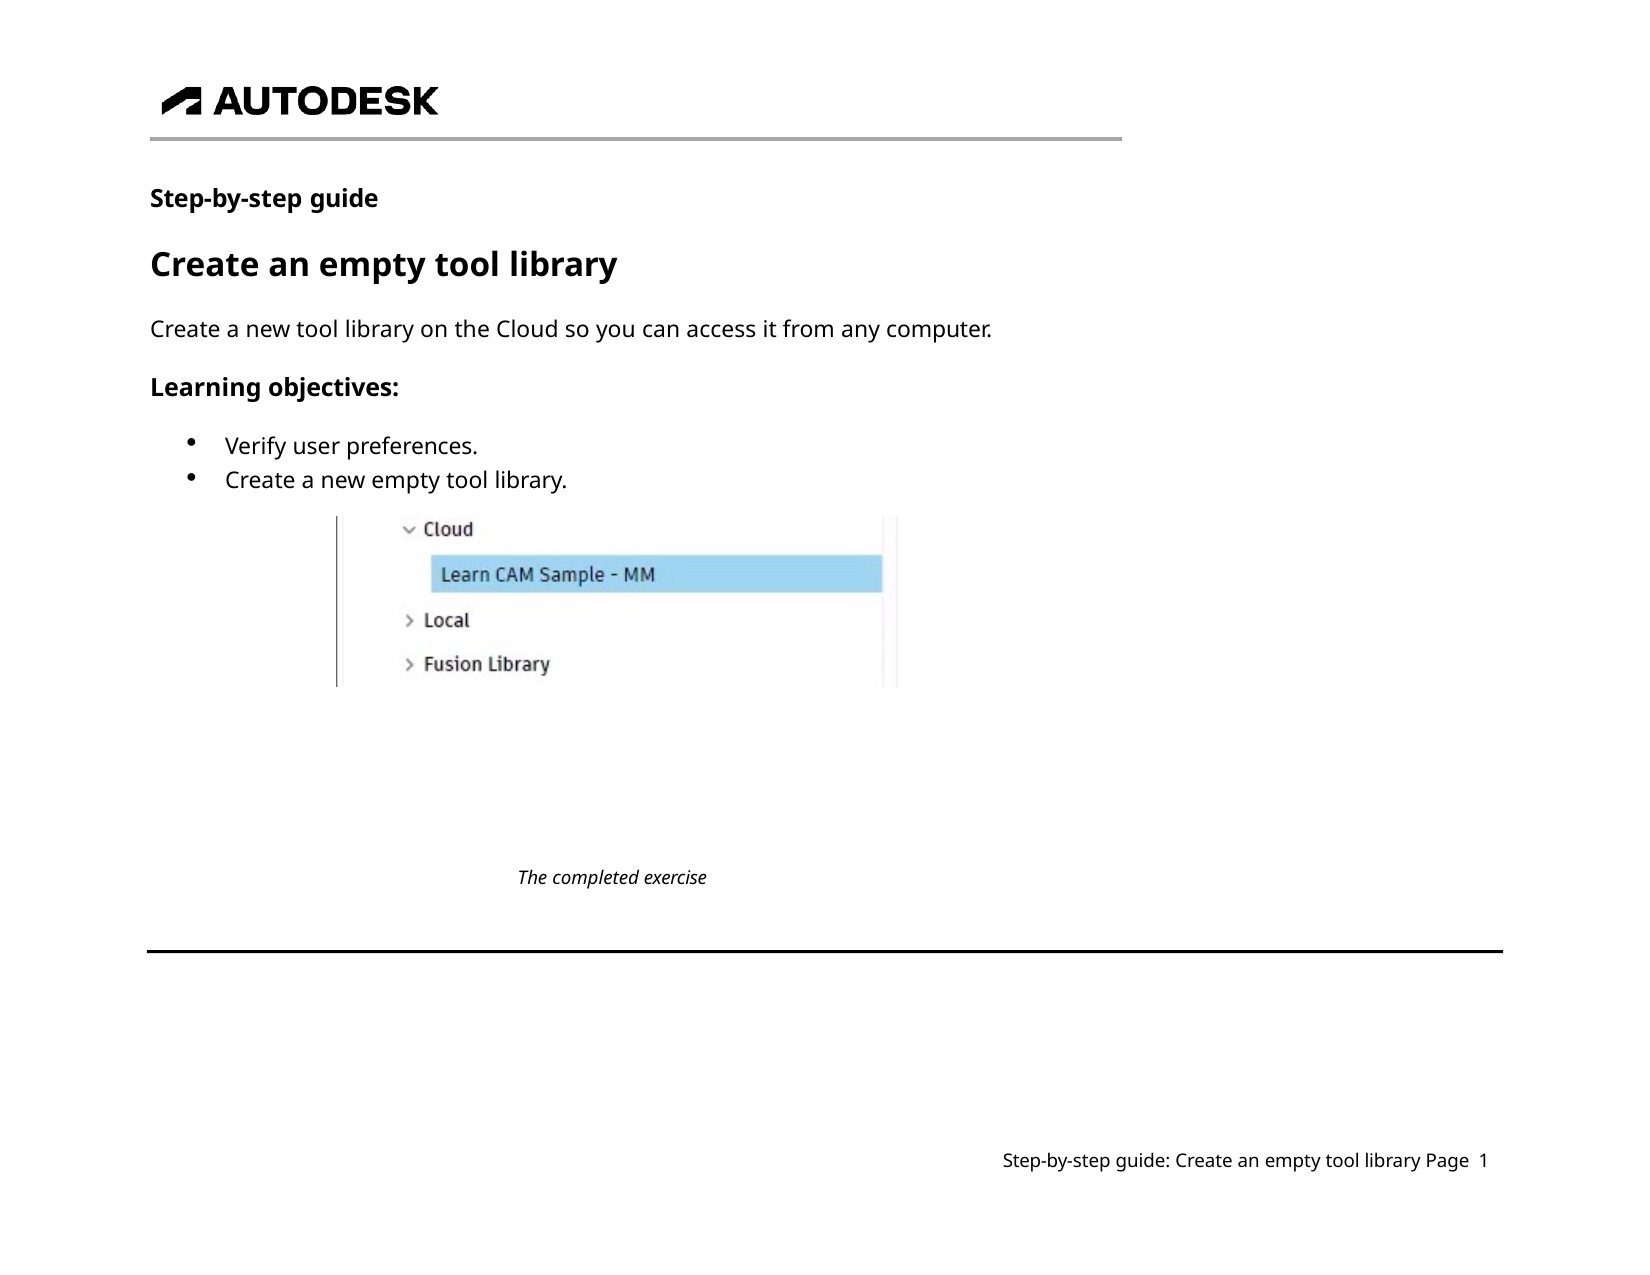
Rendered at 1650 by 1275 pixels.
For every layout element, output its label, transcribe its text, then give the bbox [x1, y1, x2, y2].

picture [336, 515, 898, 687]
text_box [146, 950, 1504, 954]
picture [161, 86, 439, 115]
text_box The completed exercise [515, 863, 728, 889]
slide_number Step-by-step guide: Create an empty tool library Page 3 [1000, 1145, 1509, 1275]
text_box Step-by-step guide Create an empty tool library Create a new tool library on the Cloud so you can access it from any computer. Learning objectives: Verify user preferences. Create a new empty tool library. [147, 180, 998, 494]
